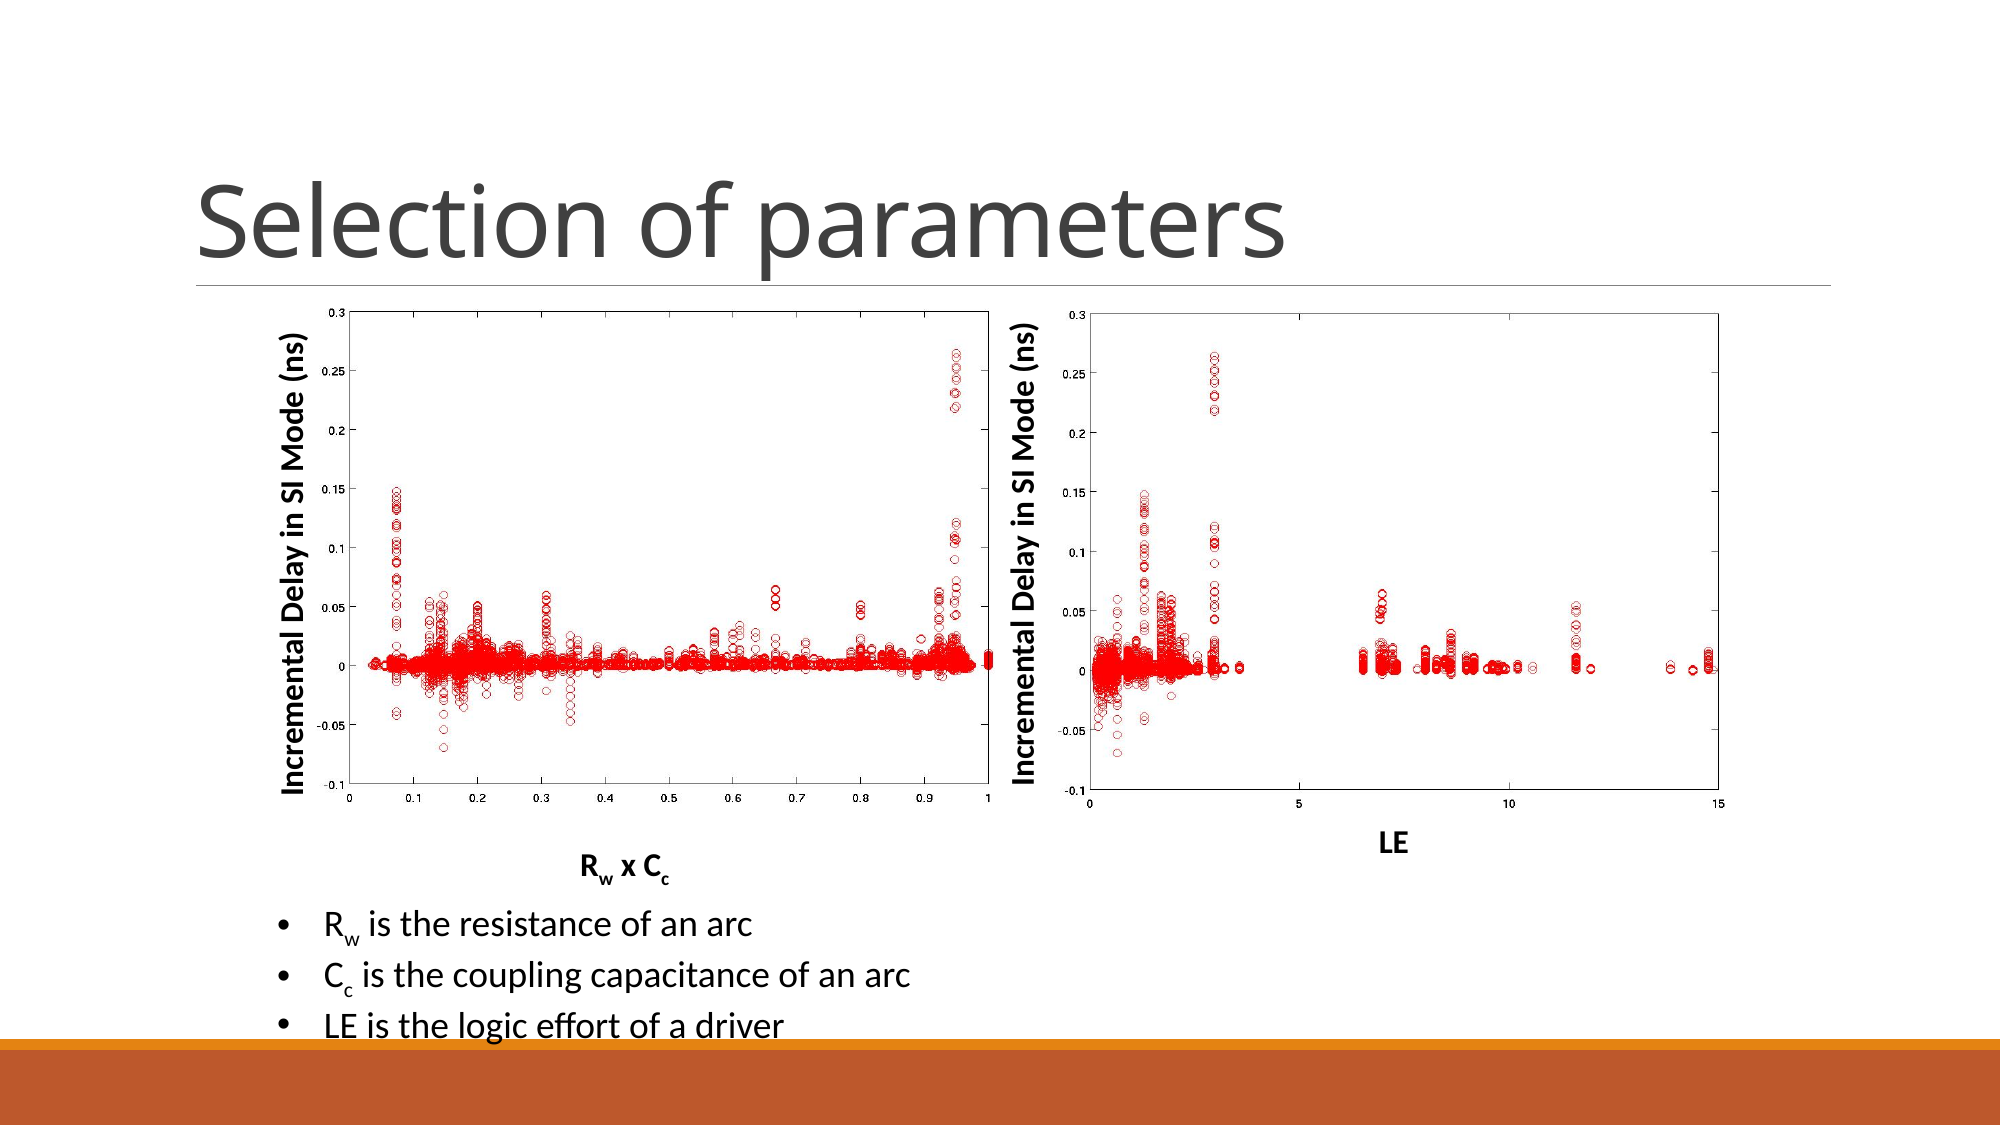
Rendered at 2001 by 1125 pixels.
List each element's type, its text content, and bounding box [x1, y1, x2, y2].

text_box Rw is the resistance of an arc Cc is the coupling capacitance of an arc LE is the logic effort of a driver [262, 891, 1263, 1054]
picture [1054, 302, 1733, 818]
text_box LE [1208, 825, 1580, 868]
title Selection of parameters [180, 47, 1830, 285]
text_box Incremental Delay in SI Mode (ns) [262, 287, 334, 842]
text_box Incremental Delay in SI Mode (ns) [993, 295, 1064, 814]
picture [315, 302, 996, 806]
text_box Rw x Cc [447, 836, 803, 891]
